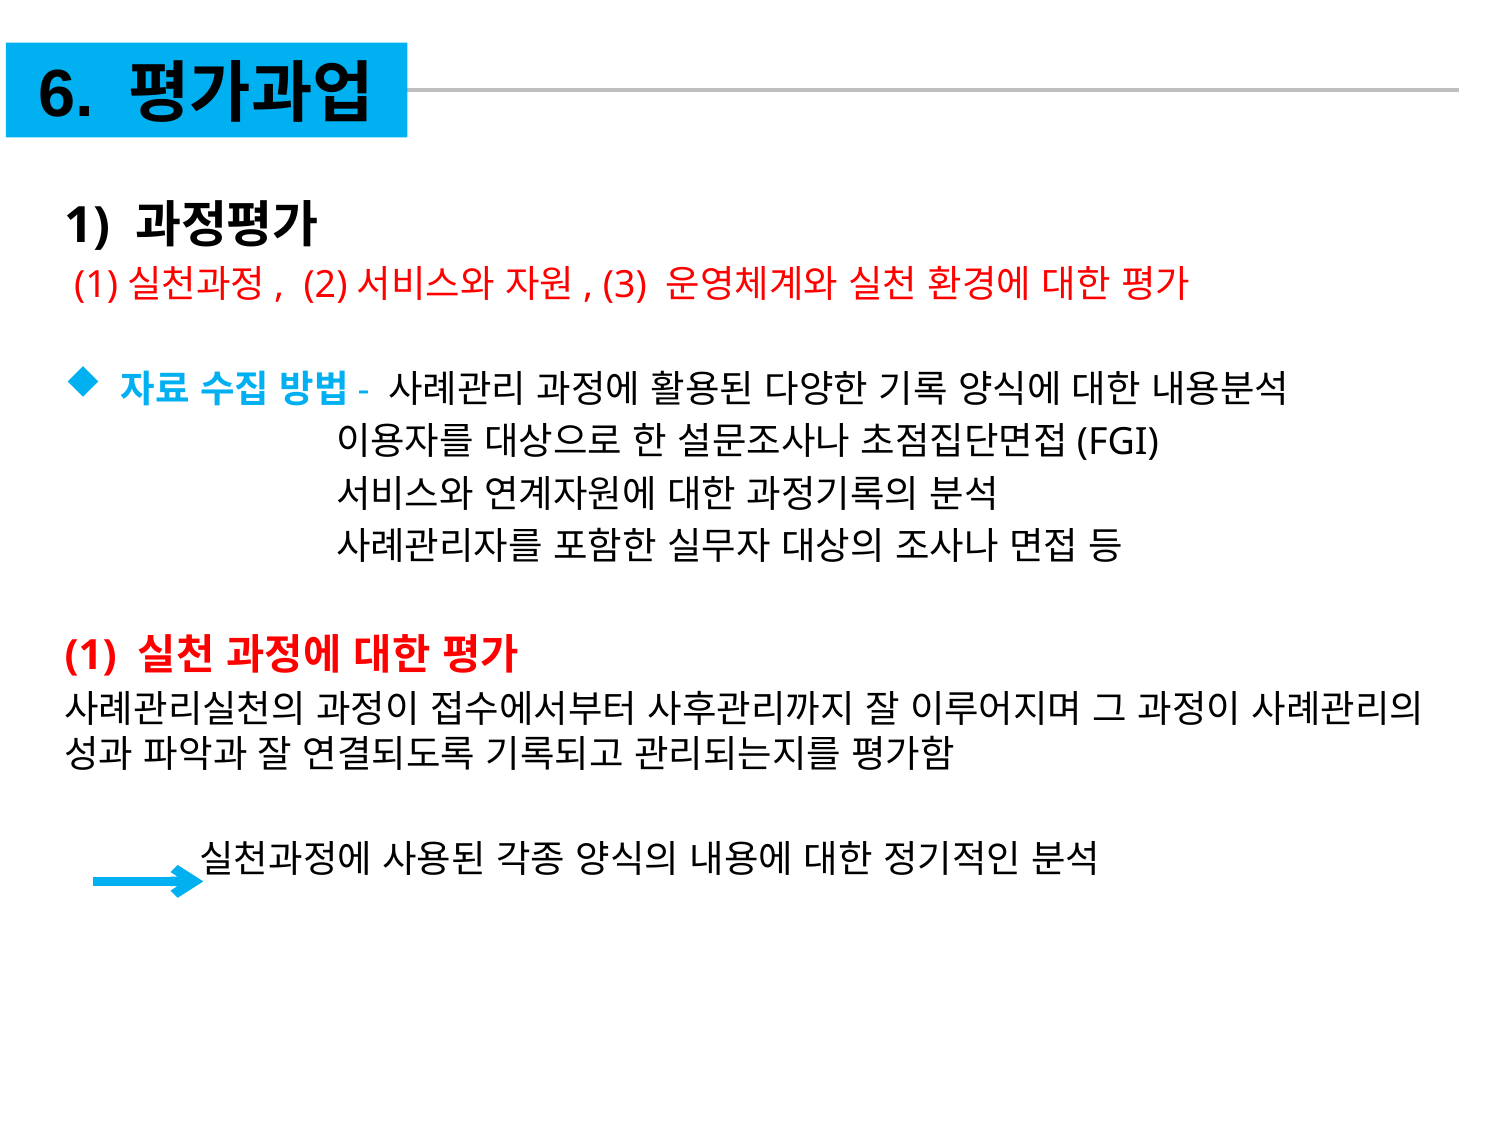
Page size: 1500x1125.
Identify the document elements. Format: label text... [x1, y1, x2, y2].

text_box 6. 평가과업 [5, 42, 408, 138]
text_box 1) 과정평가 (1)실천과정, (2)서비스와 자원, (3) 운영체계와 실천 환경에 대한 평가 자료 수집 방법- 사례관리 과정에 활용된 다양한 기록 양식에 대한 내용분석 이용자를 대상으로 한 설문조사나 초점집단면접(FGI) 서비스와 연계자원에 대한 과정기록의 분석 사례관리자를 포함한 실무자 대상의 조사나 면접 등 (1) 실천 과정에 대한 평가 사례관리실천의 과정이 접수에서부터 사후관리까지 잘 이루어지며 그 과정이 사례관리의 성과 파악과 잘 연결되도록 기록되고 관리되는지를 평가함 실천과정에 사용된 각종 양식의 내용에 대한 정기적인 분석 [49, 184, 1471, 1081]
